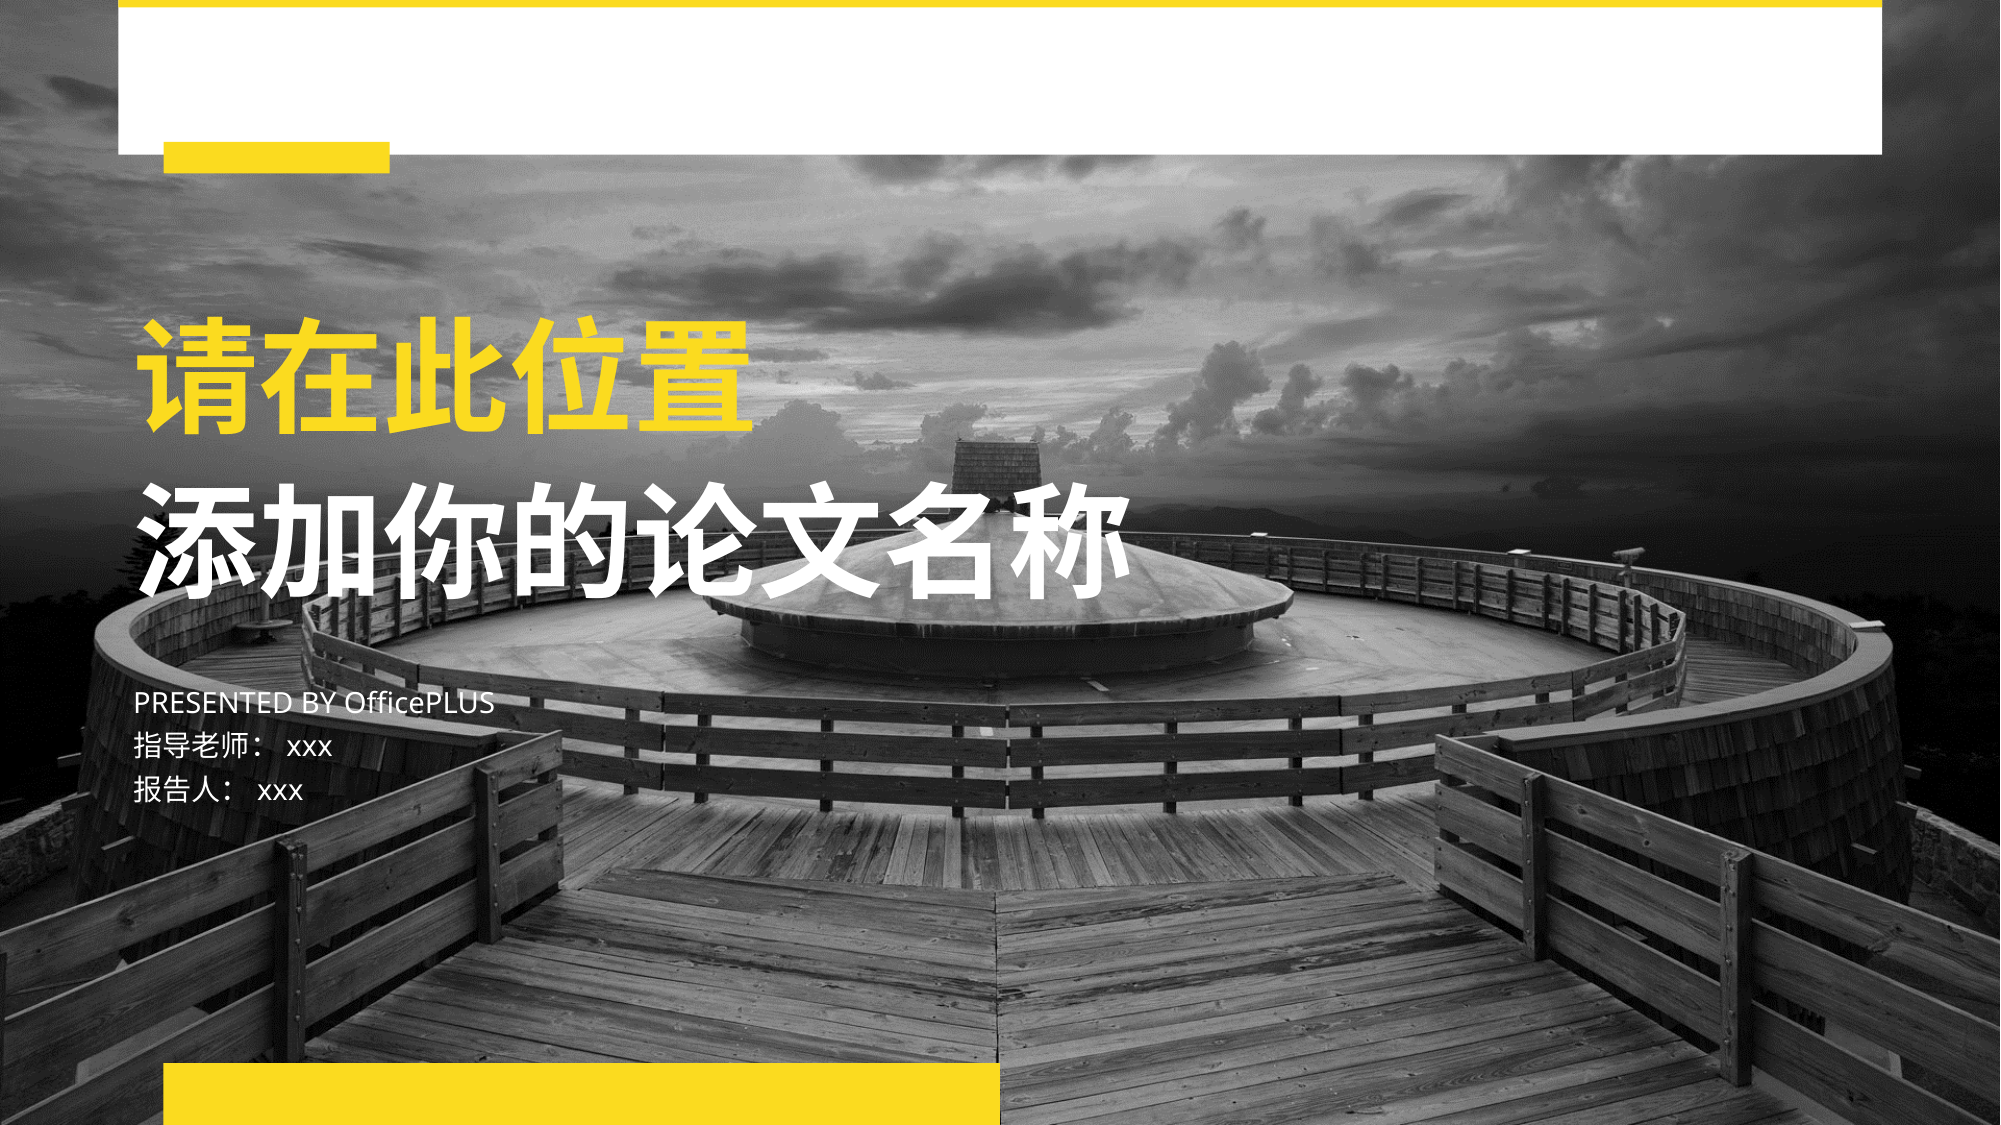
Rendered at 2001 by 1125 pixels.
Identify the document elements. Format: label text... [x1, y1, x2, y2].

list 添加你的论文名称 [118, 465, 1883, 631]
list 报告人：xxx [118, 769, 1883, 814]
list 指导老师：xxx [118, 725, 1883, 769]
picture [0, 0, 2000, 1125]
list PRESENTED BY OfficePLUS [118, 681, 1883, 725]
list 请在此位置 [118, 300, 1883, 465]
